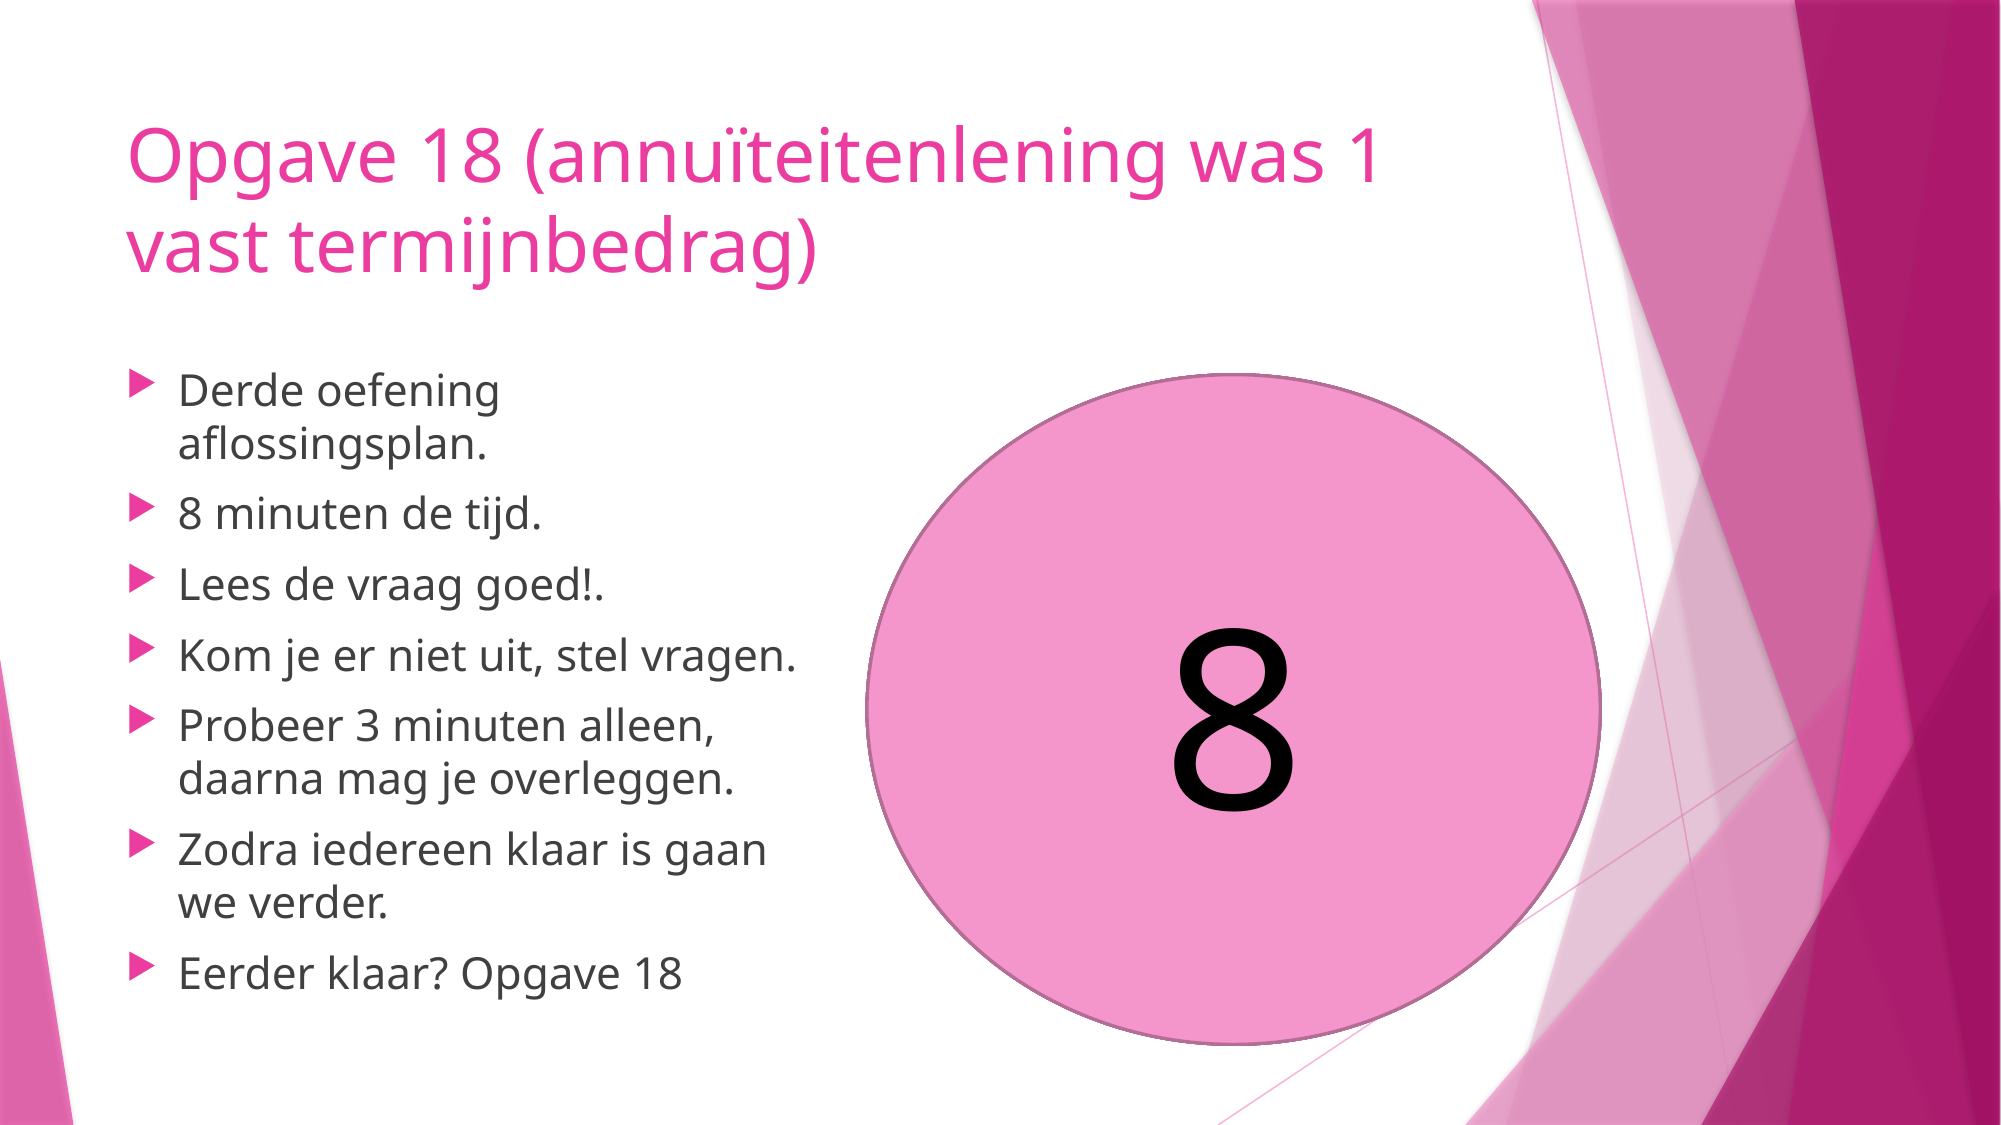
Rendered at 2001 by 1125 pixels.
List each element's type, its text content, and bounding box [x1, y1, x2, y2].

title Opgave 18 (annuïteitenlening was 1 vast termijnbedrag) [111, 99, 1522, 317]
list Derde oefening aflossingsplan. 8 minuten de tijd. Lees de vraag goed!. Kom je er niet uit, stel vragen. Probeer 3 minuten alleen, daarna mag je overleggen. Zodra iedereen klaar is gaan we verder. Eerder klaar? Opgave 18 [111, 354, 823, 1009]
text_box 8 [865, 373, 1602, 1046]
